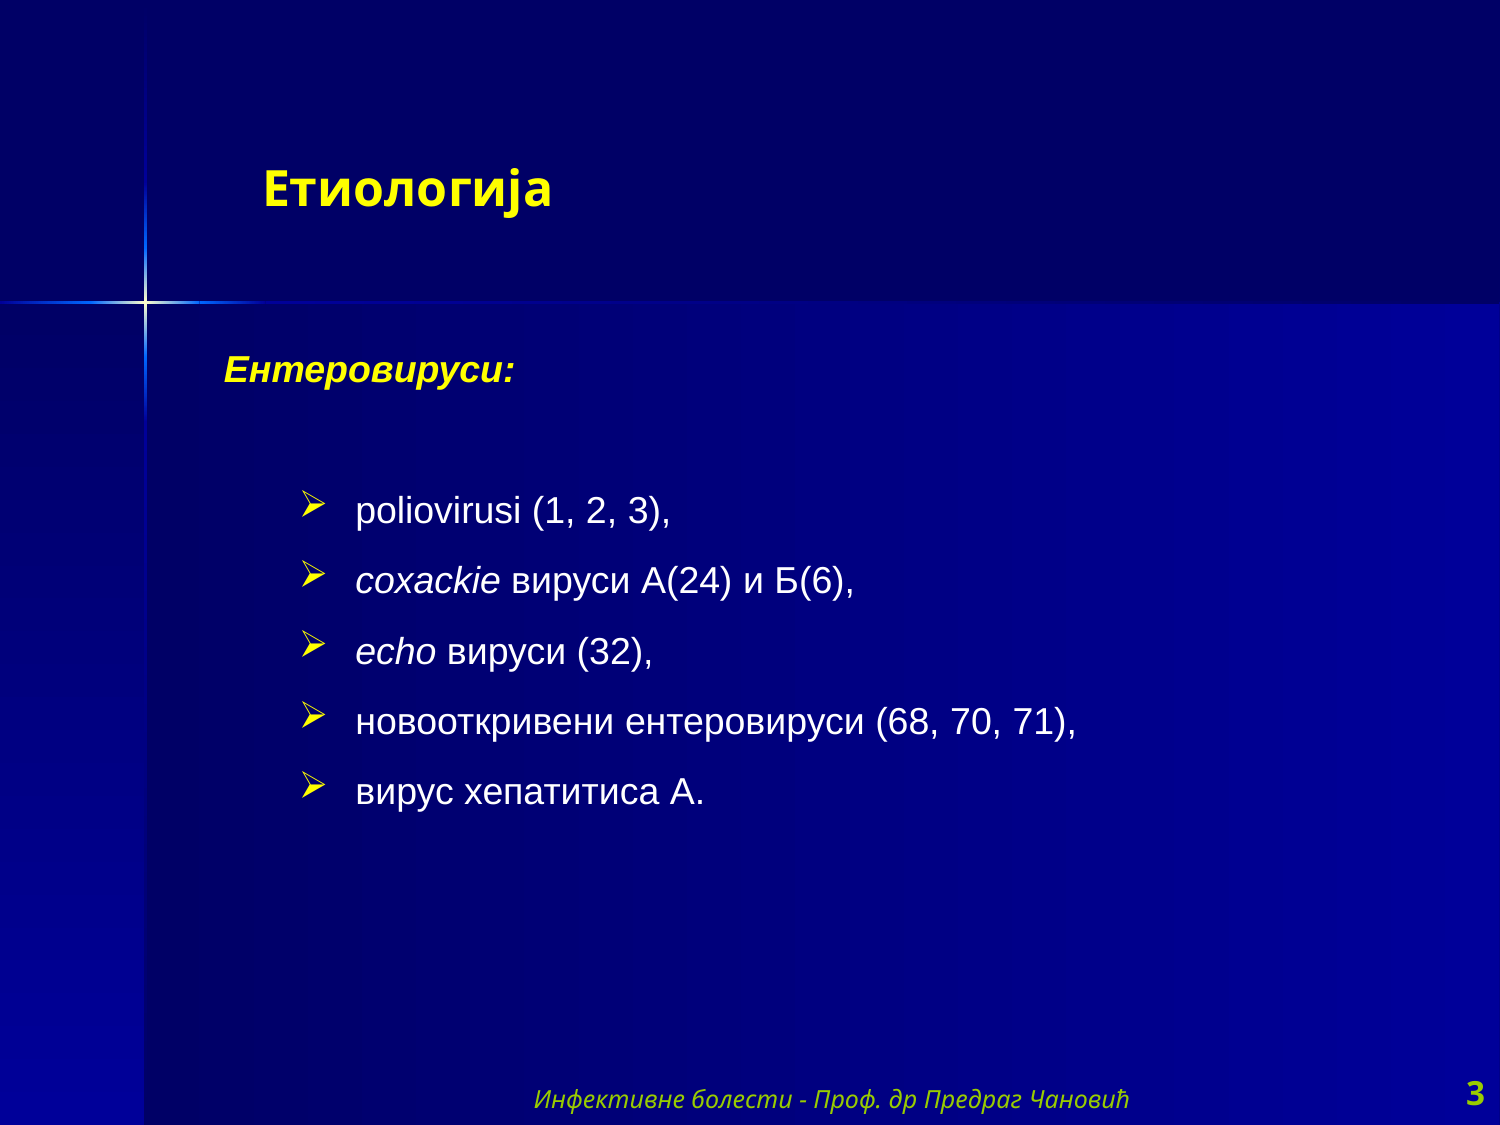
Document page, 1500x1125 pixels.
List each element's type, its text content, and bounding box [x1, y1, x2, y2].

slide_number 3 [1345, 1049, 1500, 1125]
text_box Ентеровируси: poliovirusi (1, 2, 3), coxackie вируси А(24) и Б(6), echo вируси (32), новооткривени ентеровируси (68, 70, 71), вирус хепатитиса А. [209, 319, 1176, 820]
text_box Етиологија [247, 149, 569, 224]
footer Инфективне болести - Проф. др Предраг Чановић [430, 1049, 1235, 1125]
